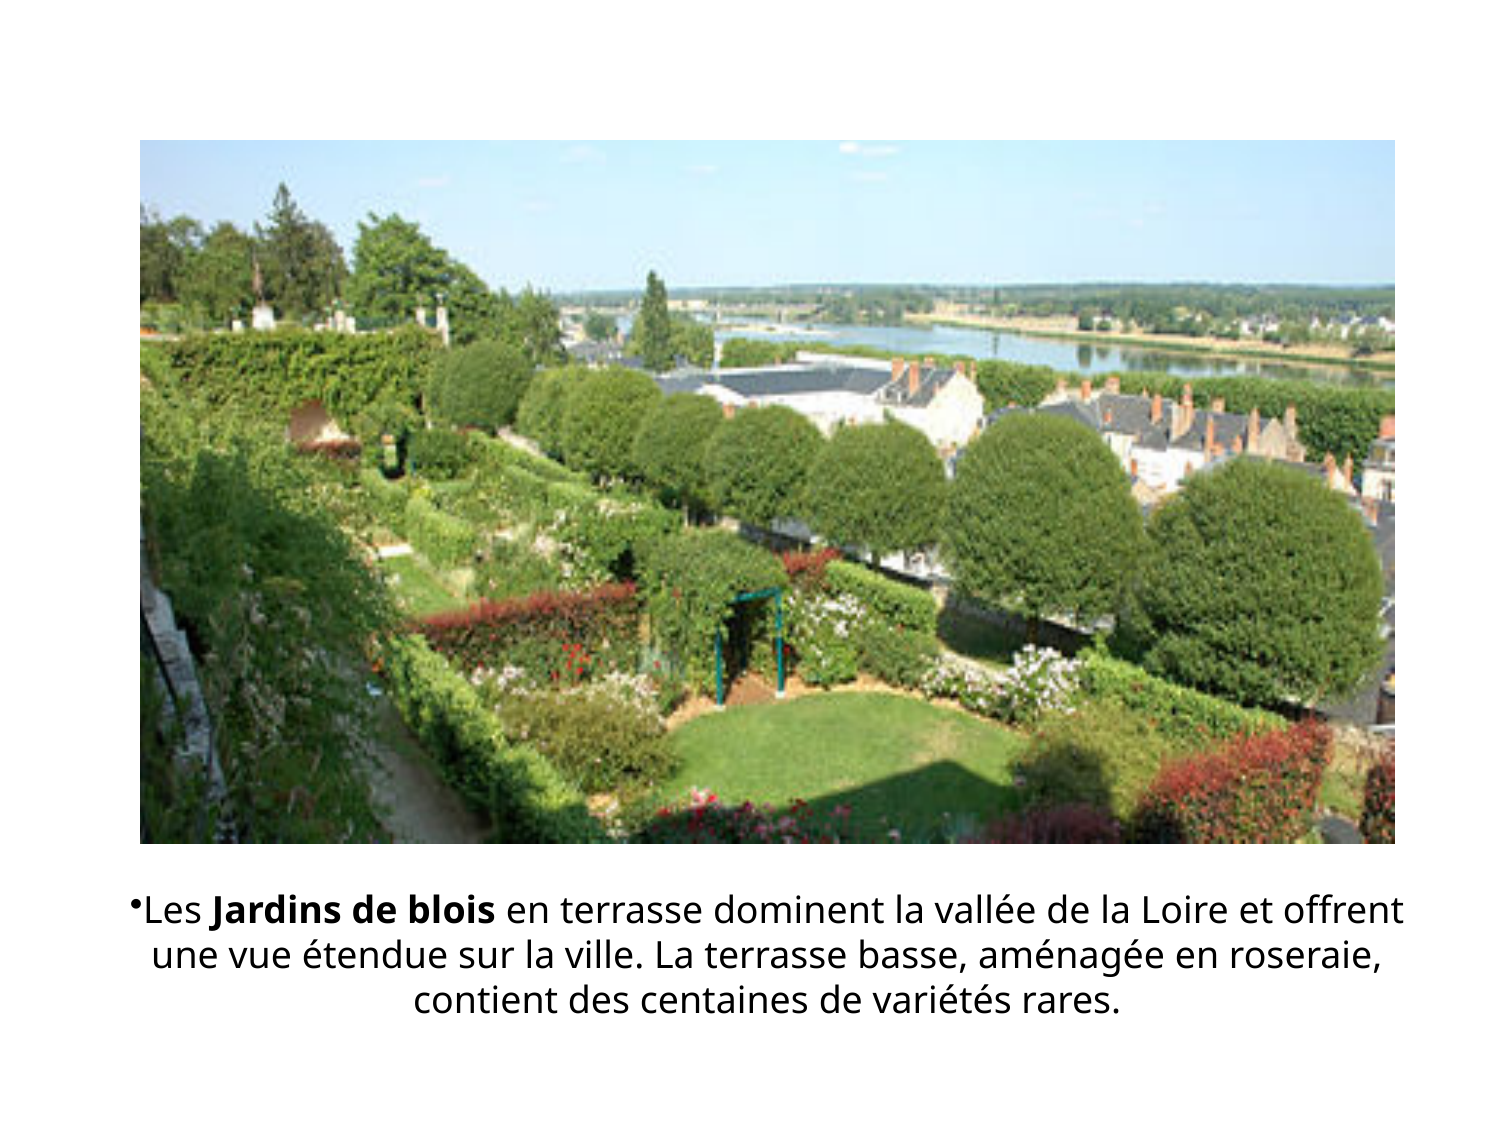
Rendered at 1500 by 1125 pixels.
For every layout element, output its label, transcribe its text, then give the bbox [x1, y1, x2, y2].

picture [140, 140, 1395, 844]
text_box Les Jardins de blois en terrasse dominent la vallée de la Loire et offrent une vue étendue sur la ville. La terrasse basse, aménagée en roseraie, contient des centaines de variétés rares. [105, 833, 1430, 1074]
